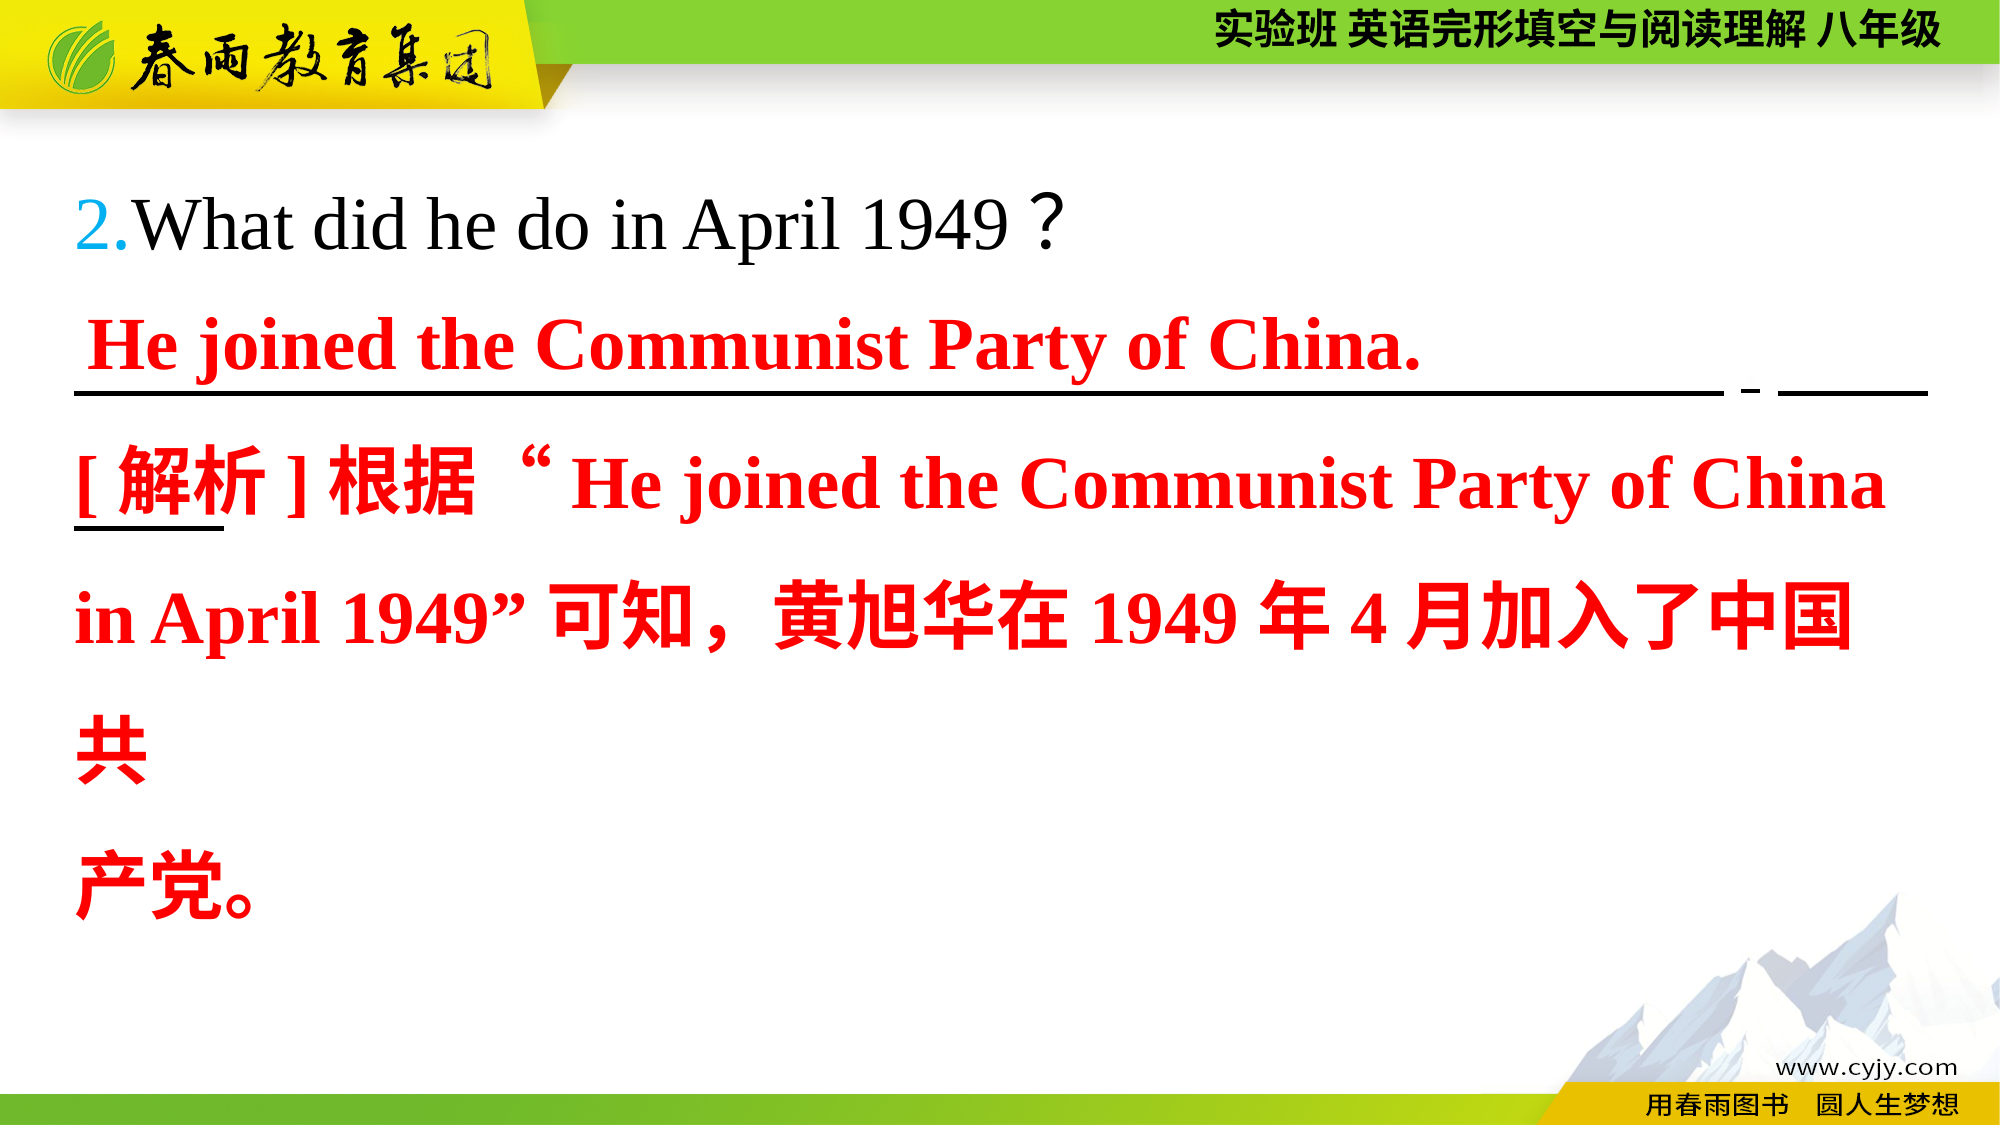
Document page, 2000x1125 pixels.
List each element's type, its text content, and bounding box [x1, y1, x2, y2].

text_box [解析]根据“He joined the Communist Party of China in April 1949”可知，黄旭华在1949年4月加入了中国共 产党。 [59, 381, 1944, 937]
list 2.What did he do in April 1949？ , [59, 122, 1944, 381]
picture [0, 0, 2000, 1125]
text_box He joined the Communist Party of China. [72, 241, 1498, 381]
